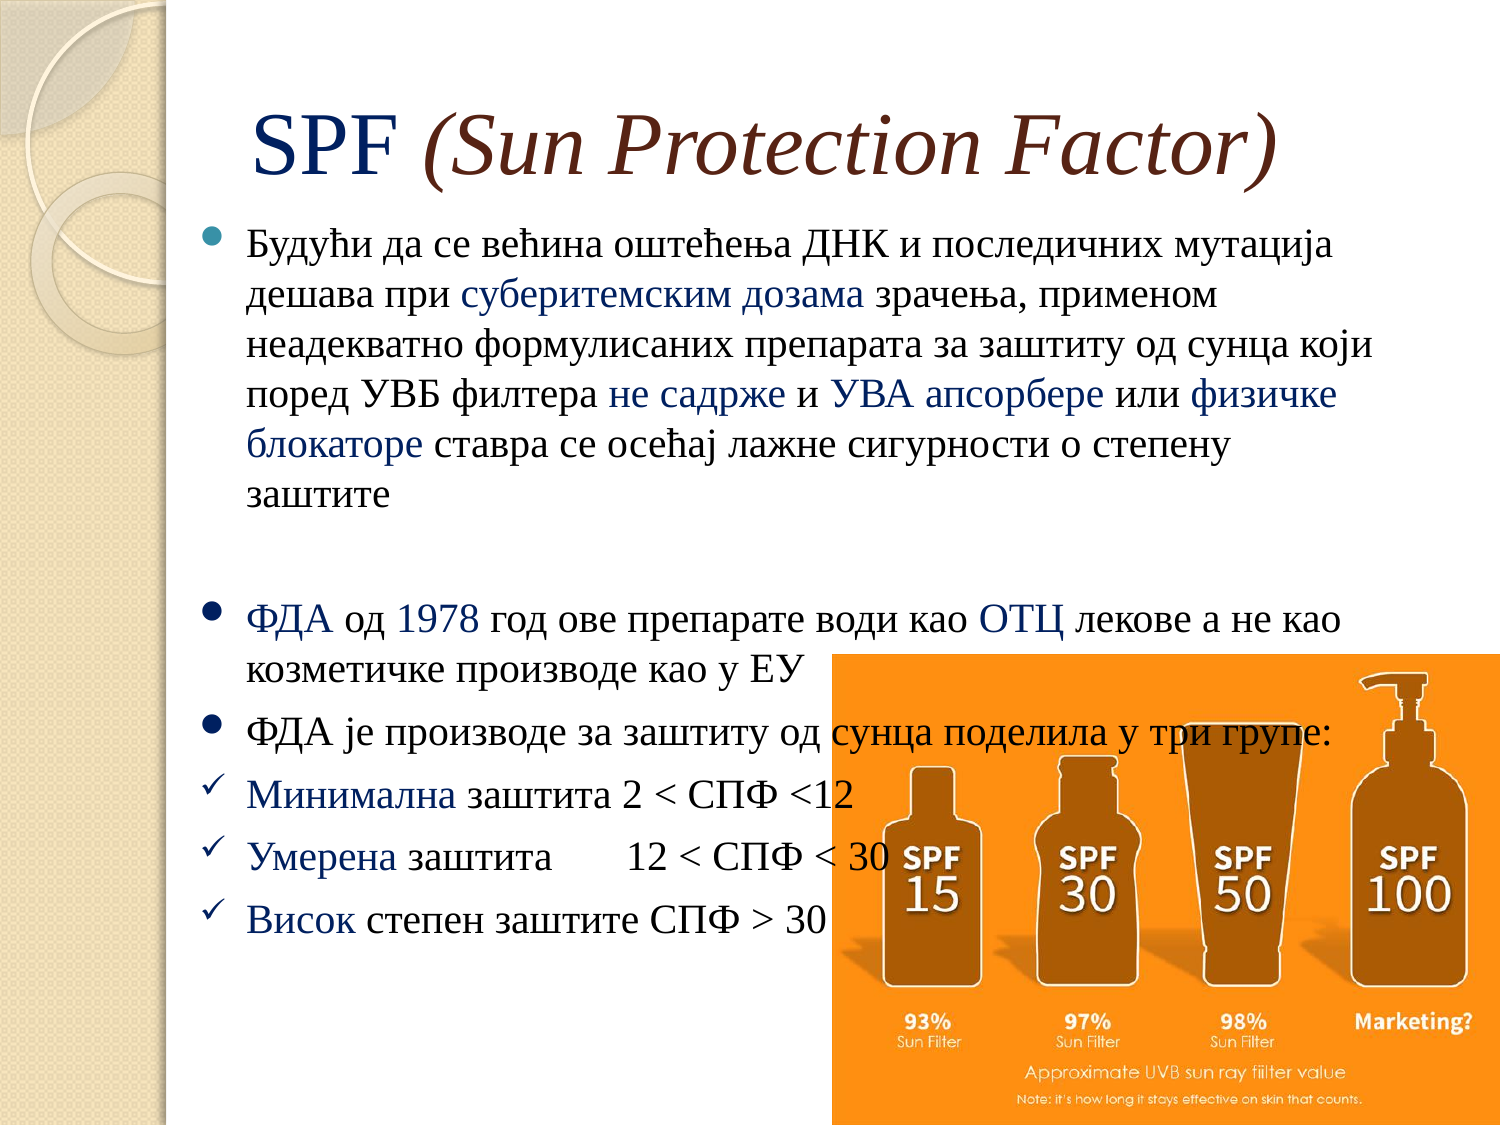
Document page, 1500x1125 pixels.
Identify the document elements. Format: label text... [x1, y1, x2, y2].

picture [832, 654, 1500, 1125]
list Будући да се већина оштећења ДНК и последичних мутација дешава при суберитемским дозама зрачења, применом неадекватно формулисаних препарата за заштиту од сунца који поред УВБ филтера не садрже и УВА апсорбере или физичке блокаторе ставра се осећај лажне сигурности о степену заштите ФДА од 1978 год ове препарате води као ОТЦ лекове а не као козметичке производе као у ЕУ ФДА је производе за заштиту од сунца поделила у три групе: Минимална заштита 2 < СПФ <12 Умерена заштита 12 < СПФ < 30 Висок степен заштите СПФ > 30 [171, 208, 1402, 996]
title SPF (Sun Protection Factor) [235, 45, 1466, 233]
